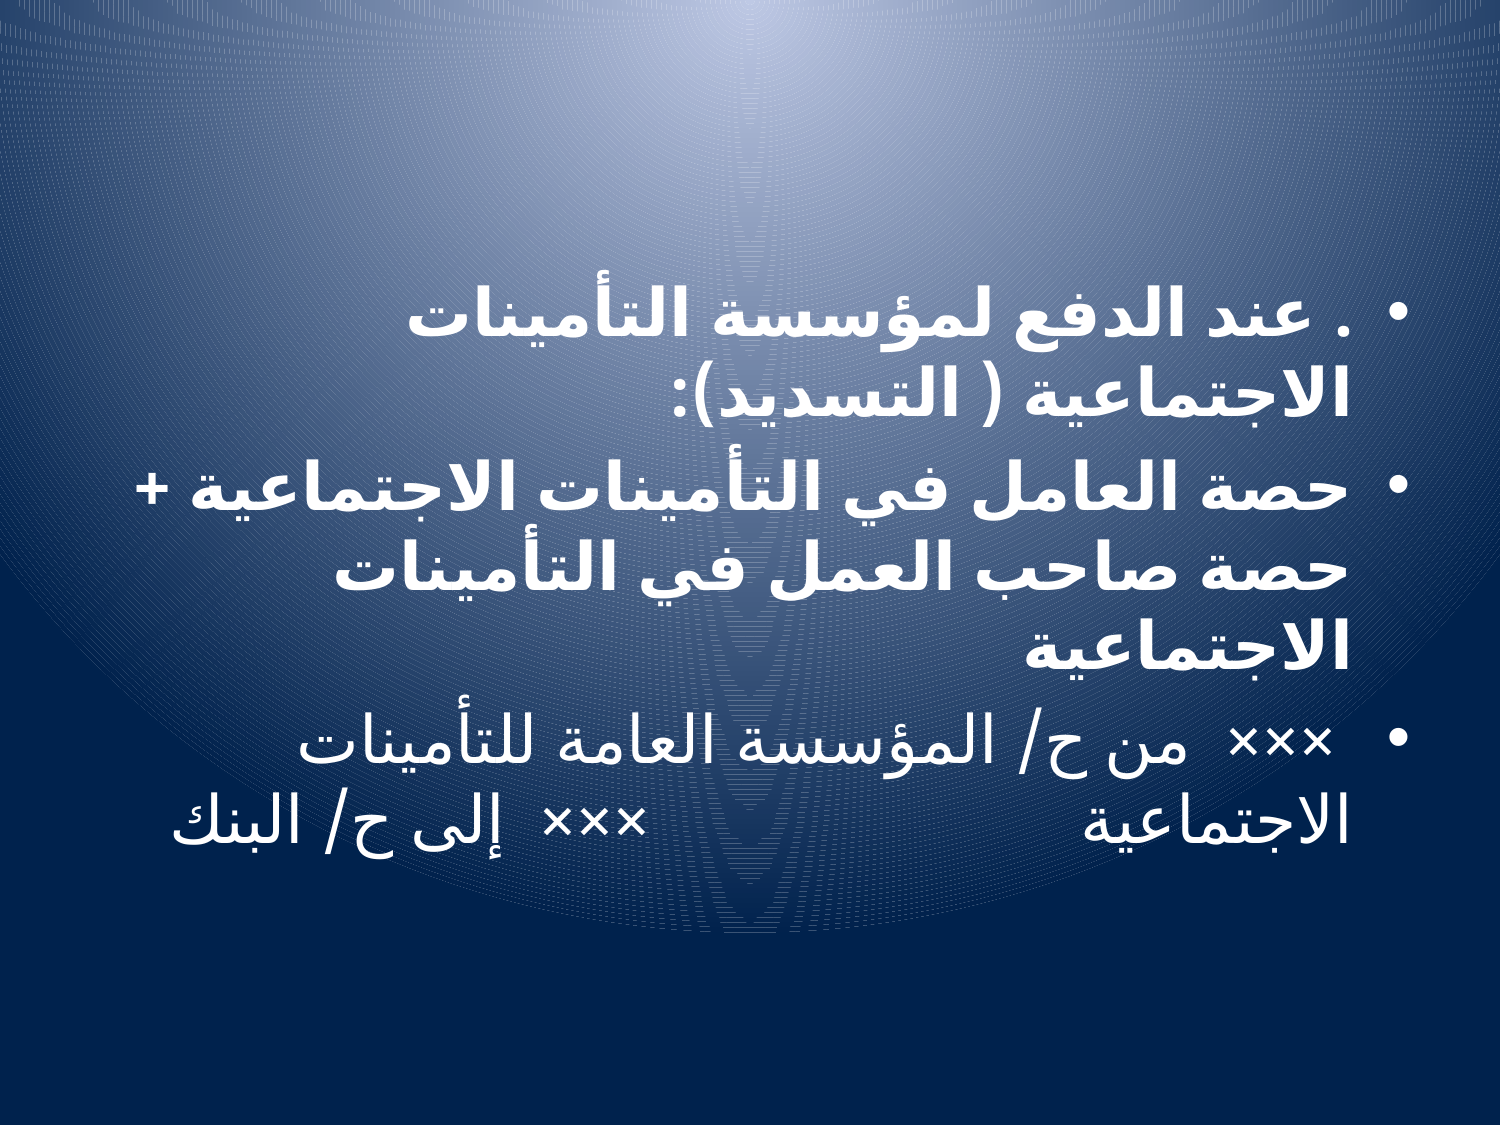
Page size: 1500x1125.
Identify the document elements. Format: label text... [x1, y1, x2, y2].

list . عند الدفع لمؤسسة التأمينات الاجتماعية ( التسديد): حصة العامل في التأمينات الاجتماعية + حصة صاحب العمل في التأمينات الاجتماعية ××× من ح/ المؤسسة العامة للتأمينات الاجتماعية ××× إلى ح/ البنك [75, 262, 1425, 1005]
